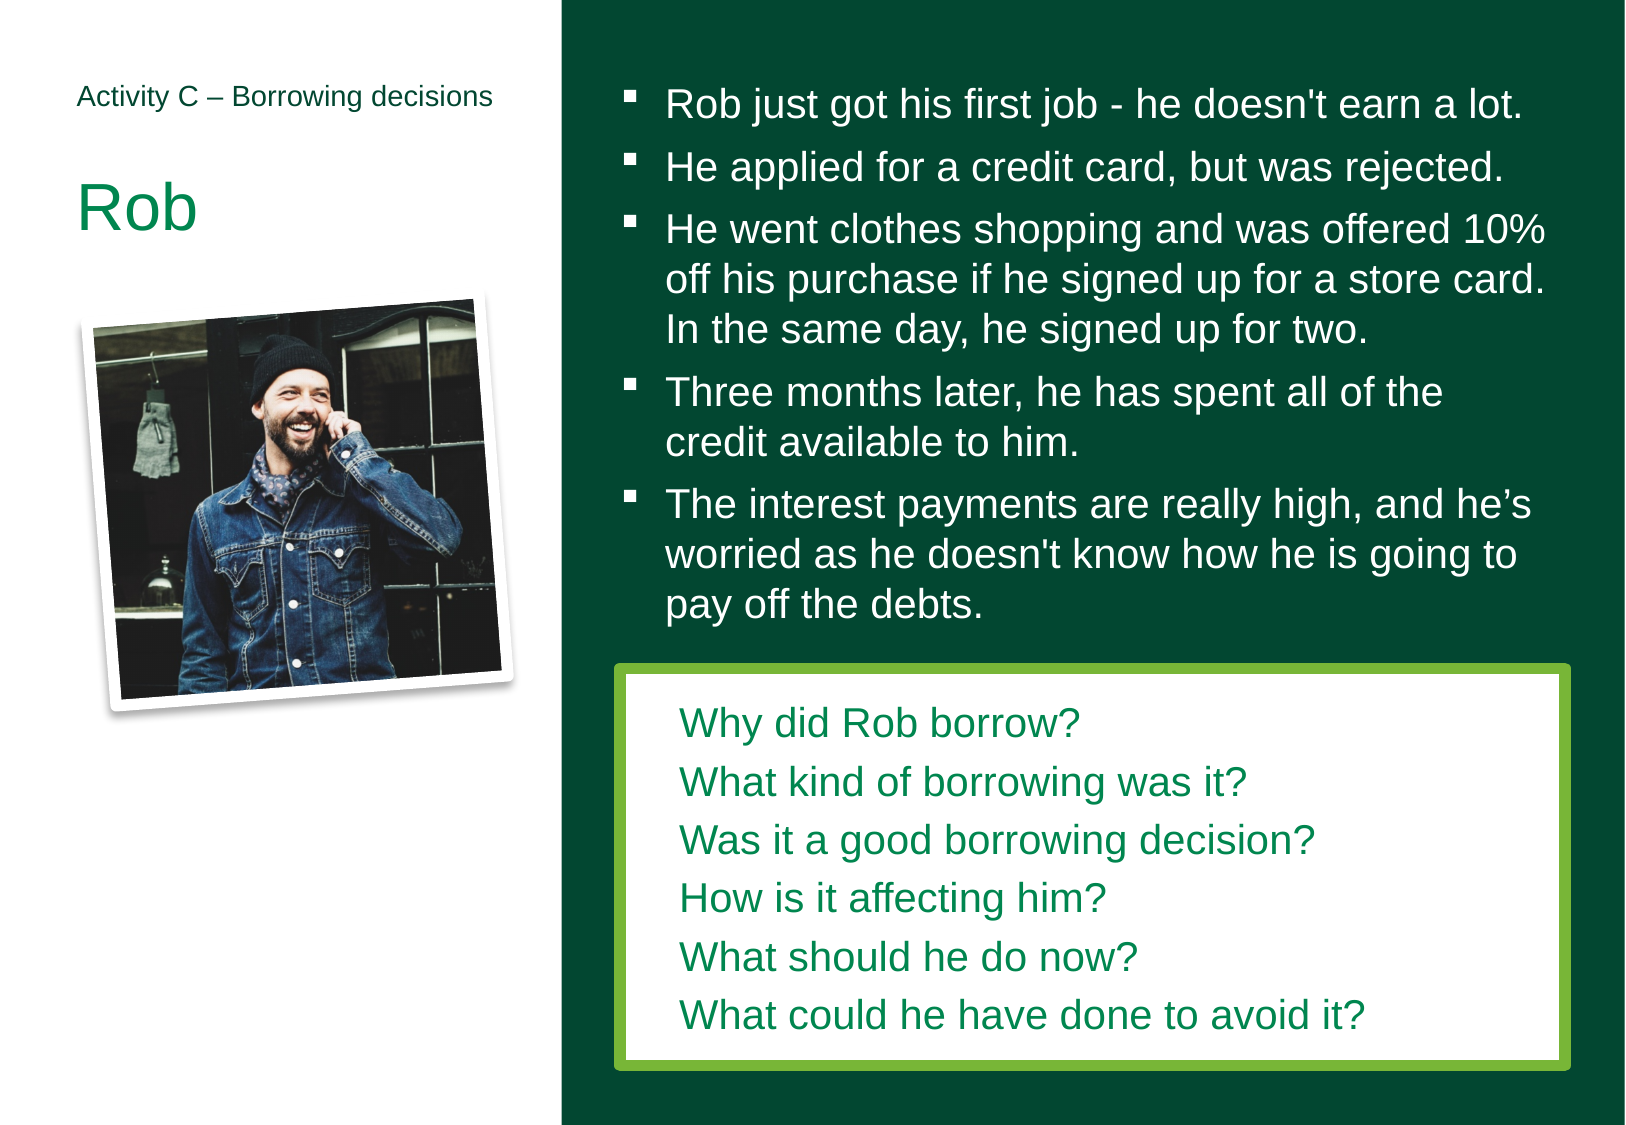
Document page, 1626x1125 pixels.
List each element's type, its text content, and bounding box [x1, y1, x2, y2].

text_box Rob just got his first job - he doesn't earn a lot. He applied for a credit card, but was rejected. He went clothes shopping and was offered 10% off his purchase if he signed up for a store card. In the same day, he signed up for two. Three months later, he has spent all of the credit available to him. The interest payments are really high, and he’s worried as he doesn't know how he is going to pay off the debts. [561, 0, 1625, 1125]
picture [94, 299, 501, 699]
title Activity C – Borrowing decisions Rob [76, 76, 535, 275]
text_box Why did Rob borrow? What kind of borrowing was it? Was it a good borrowing decision? How is it affecting him? What should he do now? What could he have done to avoid it? [620, 668, 1565, 1066]
